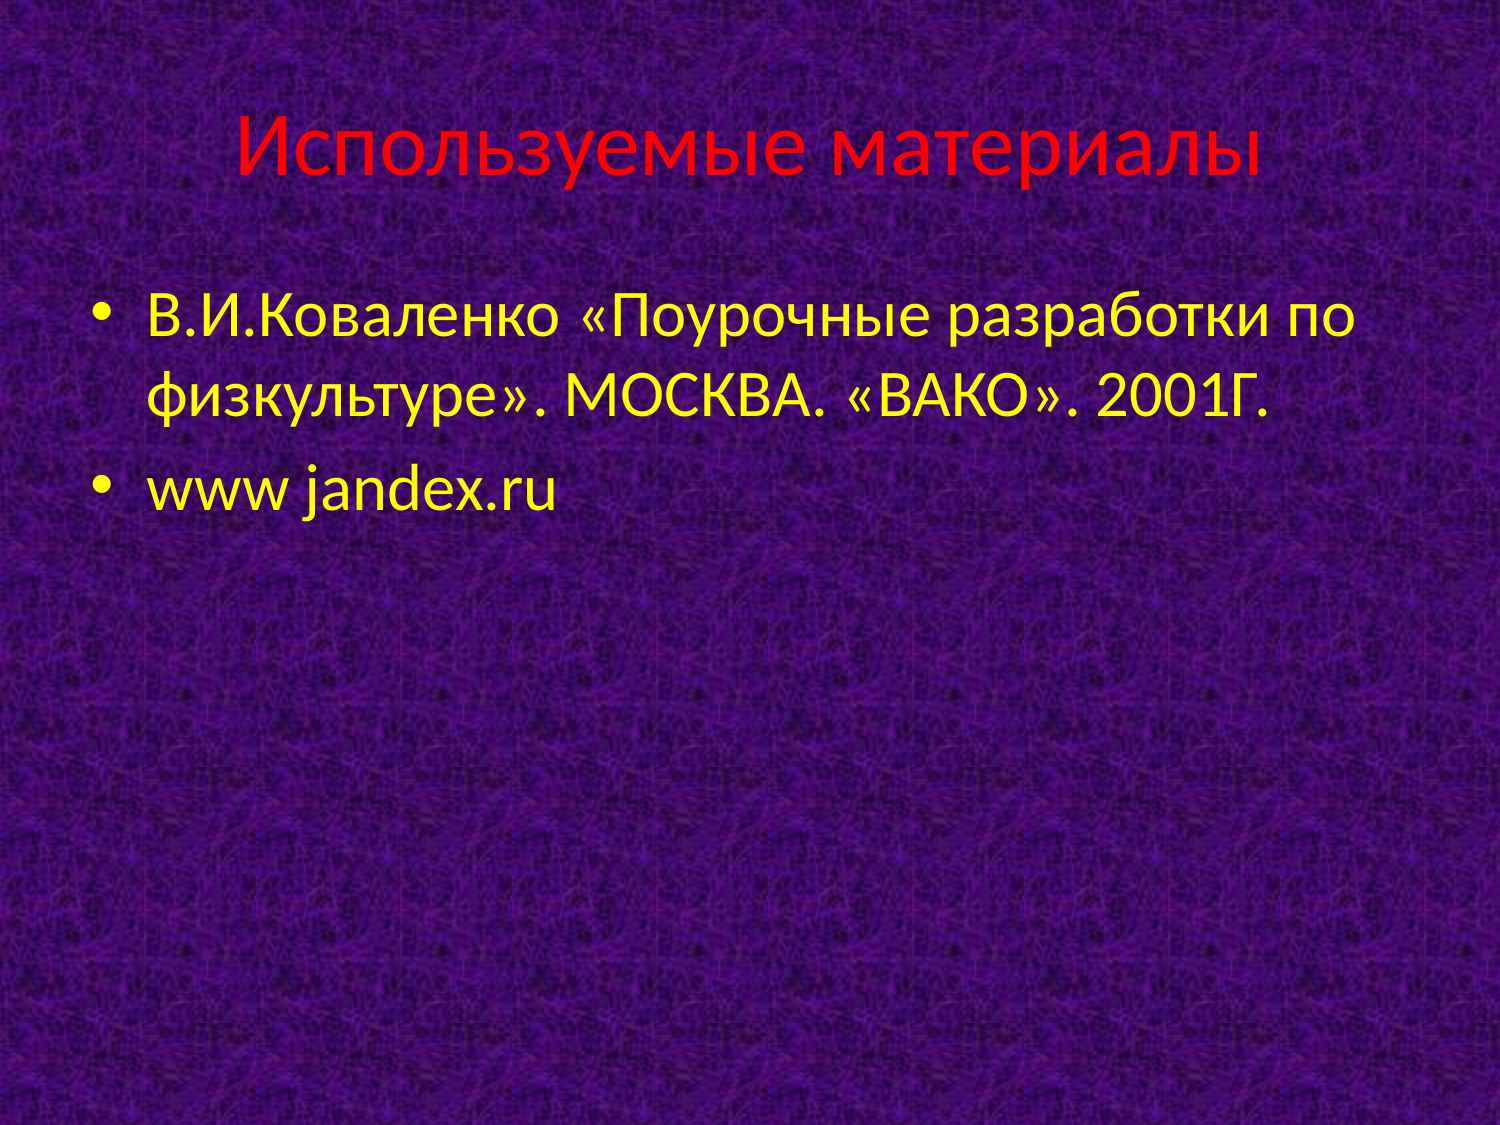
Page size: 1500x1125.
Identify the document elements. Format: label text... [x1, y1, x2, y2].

list В.И.Коваленко «Поурочные разработки по физкультуре». МОСКВА. «ВАКО». 2001Г. www jandex.ru [75, 262, 1425, 1005]
title Используемые материалы [75, 45, 1425, 233]
picture [0, 0, 1500, 1125]
